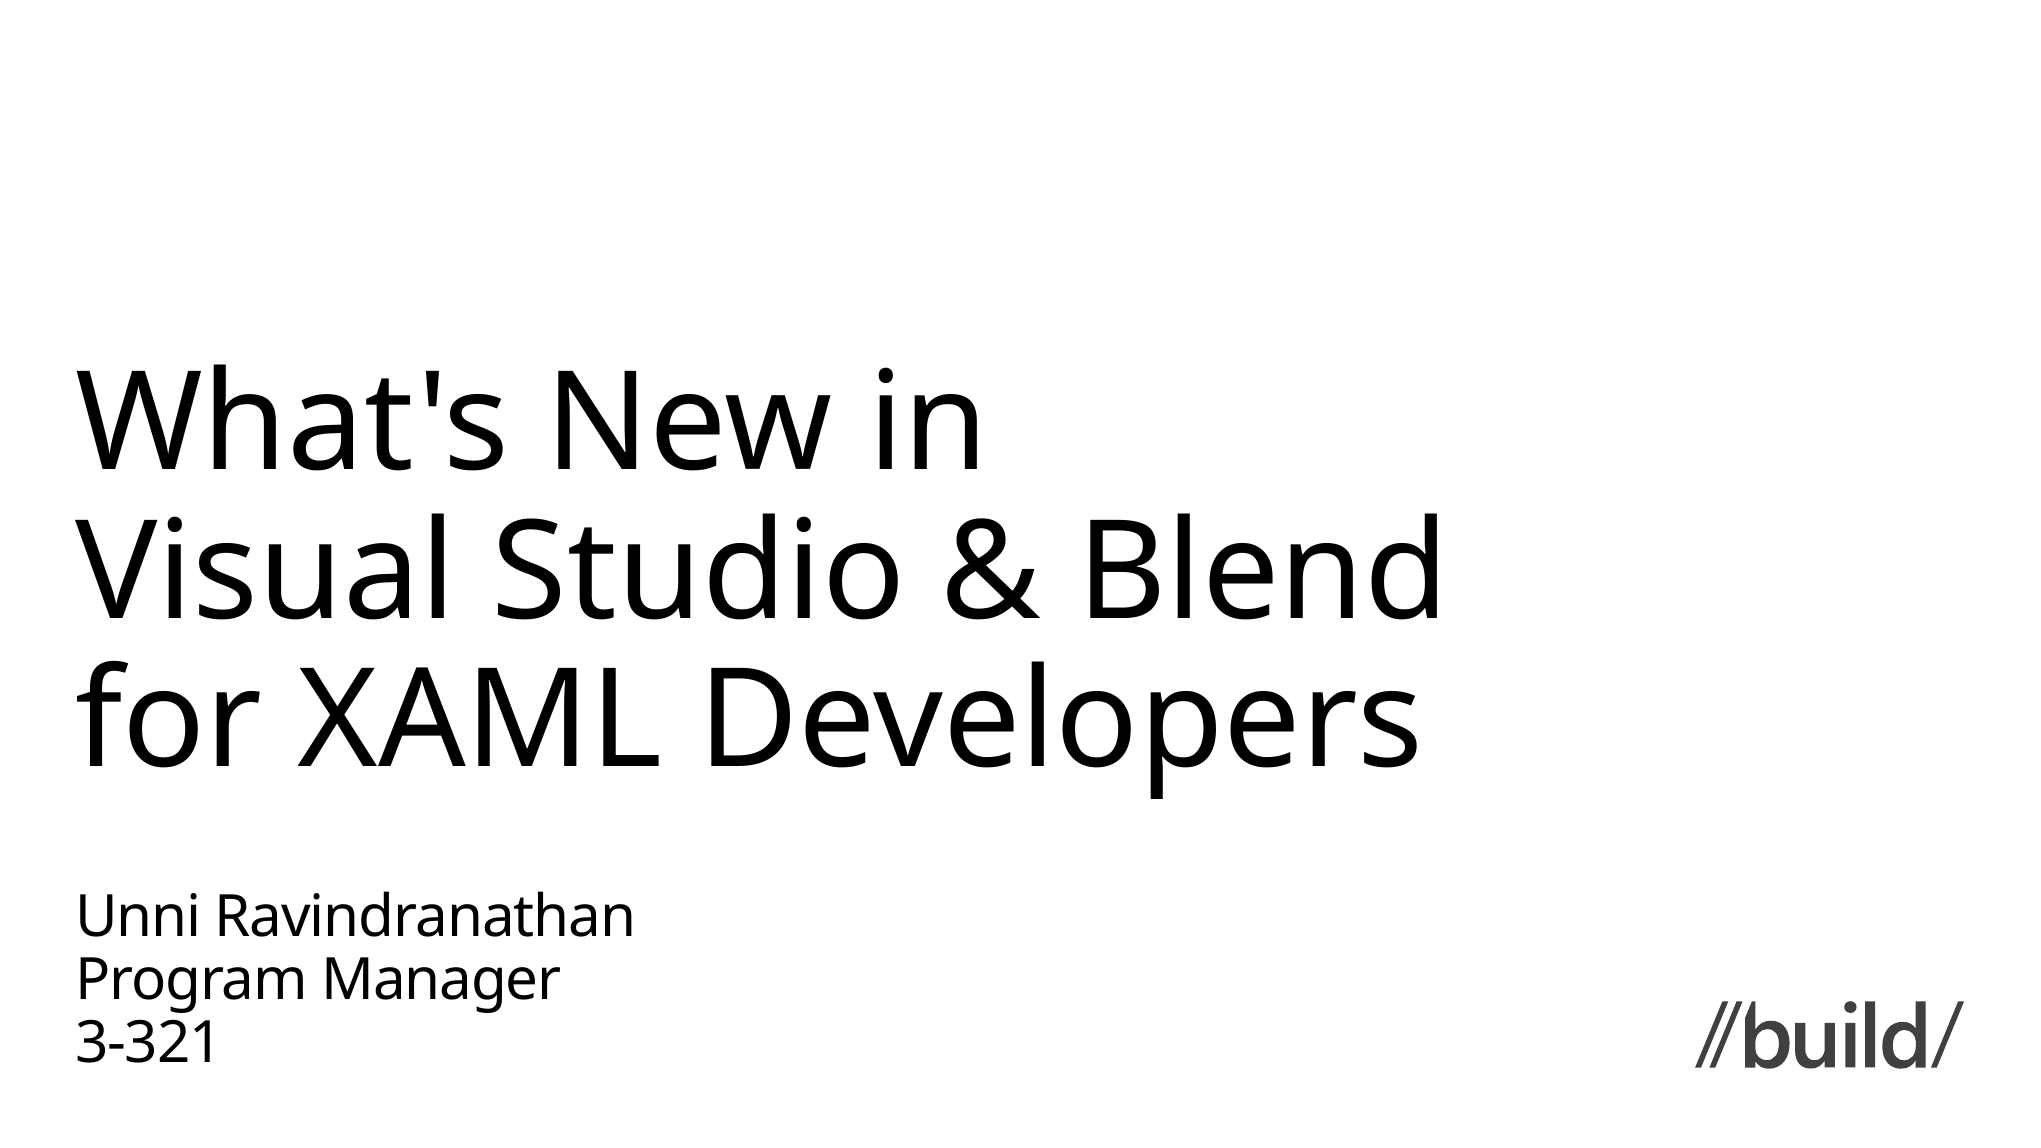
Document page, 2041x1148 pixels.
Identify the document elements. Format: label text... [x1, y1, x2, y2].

subtitle Unni Ravindranathan Program Manager 3-321 [45, 948, 1246, 1099]
title What's New in Visual Studio & Blend for XAML Developers [45, 498, 1996, 649]
